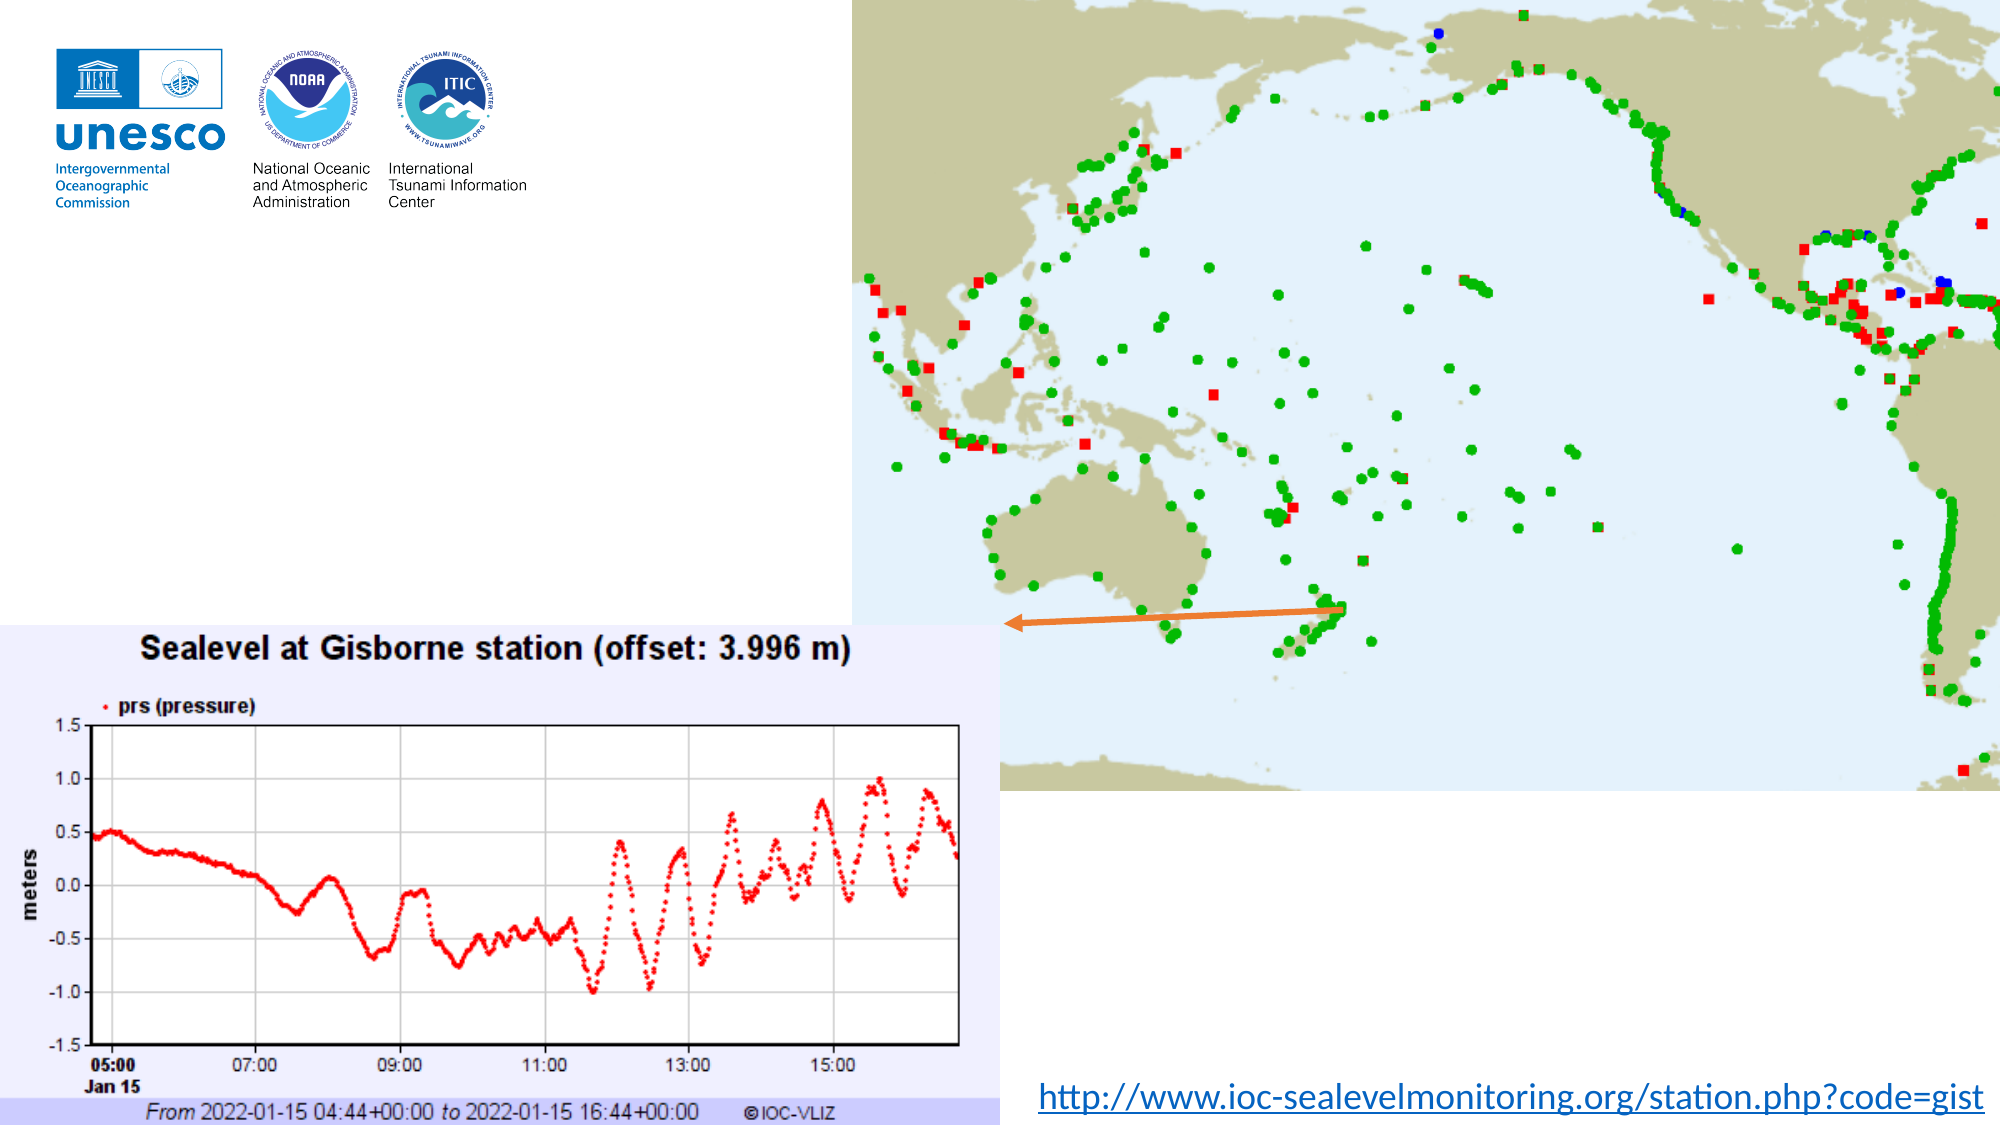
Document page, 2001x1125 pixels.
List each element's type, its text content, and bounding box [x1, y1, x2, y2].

picture [0, 0, 2000, 1125]
text_box http://www.ioc-sealevelmonitoring.org/station.php?code=gist [1000, 1064, 2000, 1125]
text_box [1003, 609, 1344, 624]
picture [43, 35, 527, 221]
